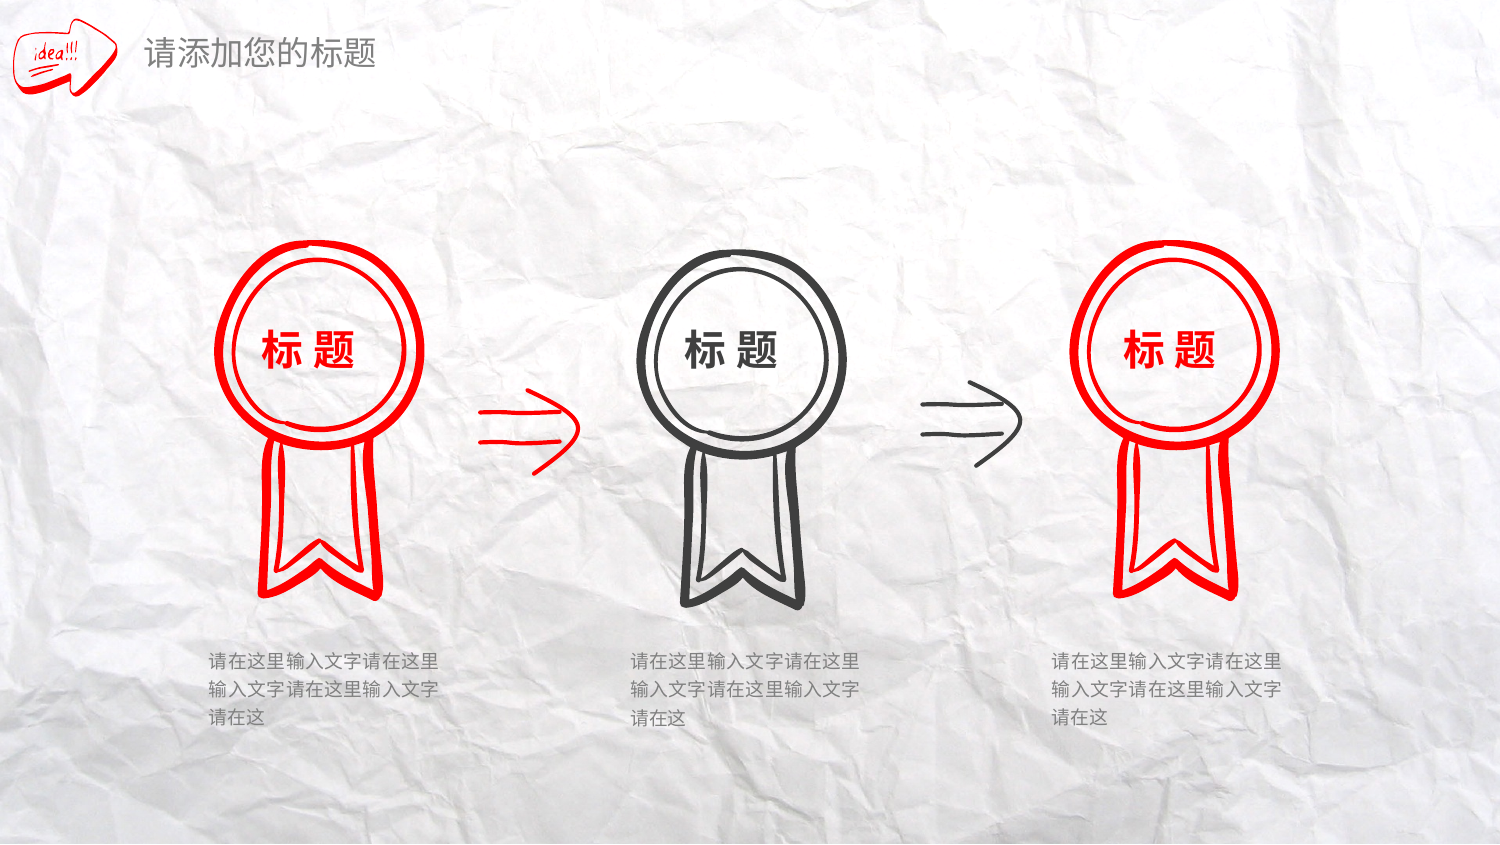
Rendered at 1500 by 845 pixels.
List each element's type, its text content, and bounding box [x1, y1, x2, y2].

text_box 请在这里输入文字请在这里输入文字请在这里输入文字请在这 [197, 638, 451, 734]
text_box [206, 238, 444, 603]
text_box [1061, 238, 1300, 603]
picture [0, 0, 1500, 844]
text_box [628, 247, 852, 612]
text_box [922, 381, 1021, 466]
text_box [480, 389, 579, 474]
text_box 请在这里输入文字请在这里输入文字请在这里输入文字请在这 [619, 638, 872, 735]
text_box 请在这里输入文字请在这里输入文字请在这里输入文字请在这 [1040, 638, 1294, 734]
